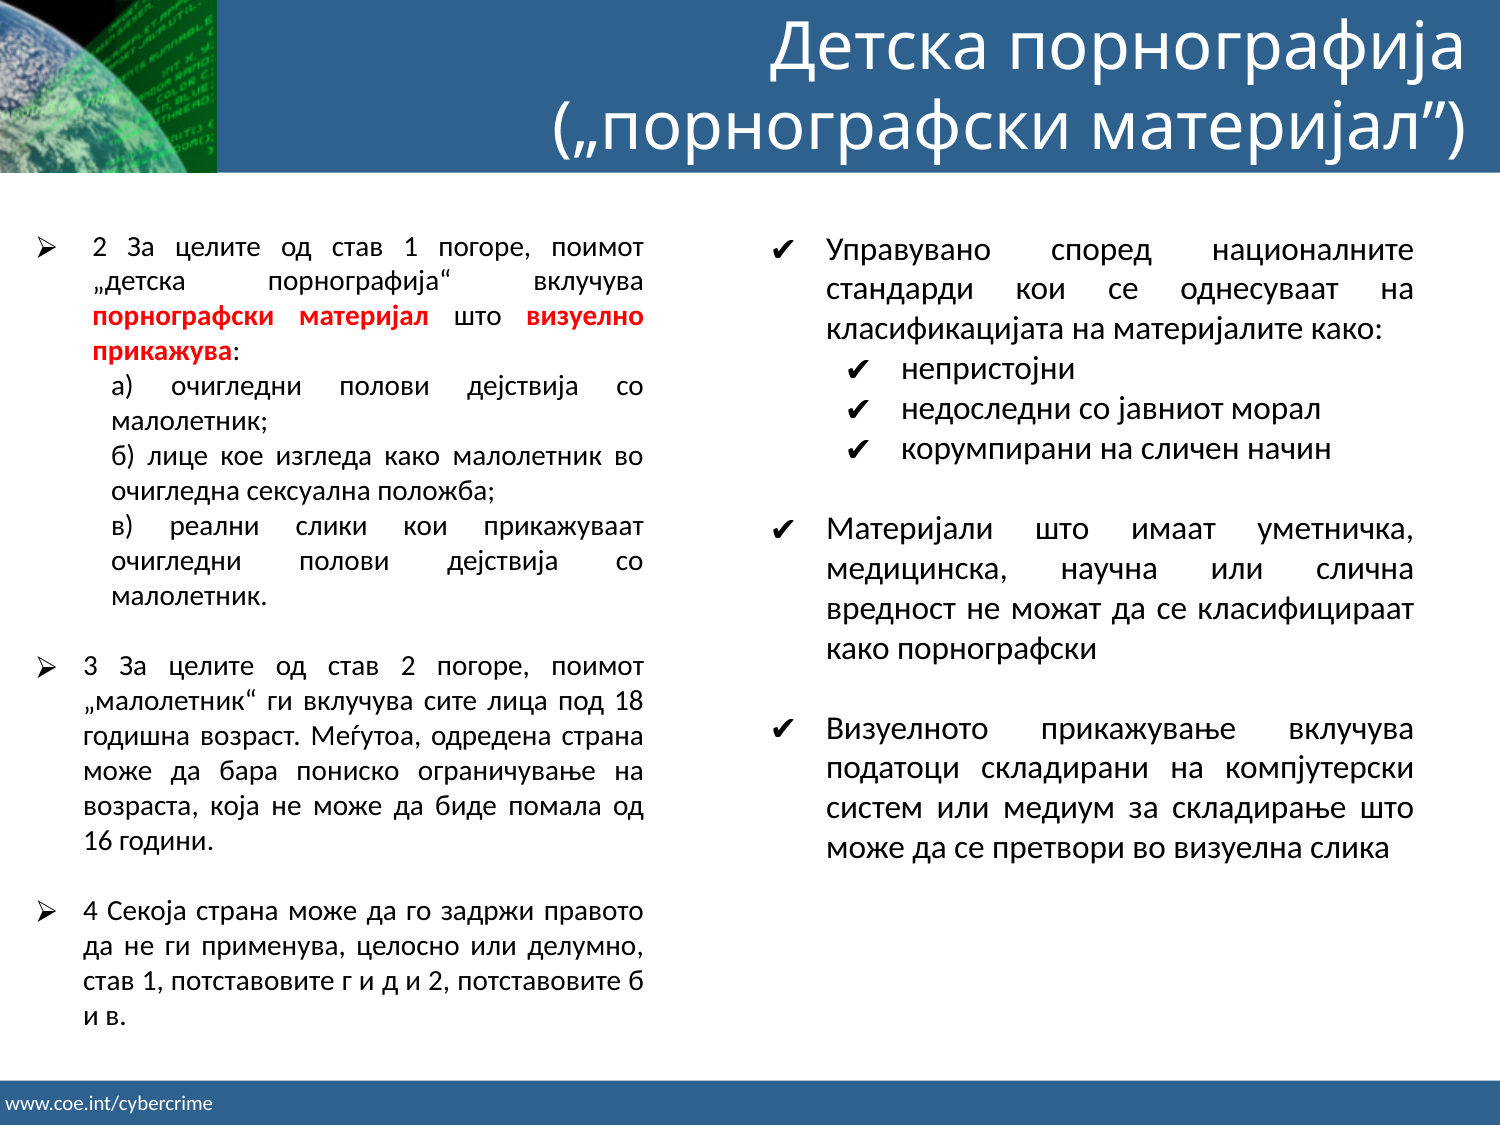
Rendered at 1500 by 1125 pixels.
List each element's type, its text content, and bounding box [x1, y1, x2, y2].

text_box Управувано според националните стандарди кои се однесуваат на класификацијата на материјалите како: непристојни недоследни со јавниот морал корумпирани на сличен начин Материјали што имаат уметничка, медицинска, научна или слична вредност не можат да се класифицираат како порнографски Визуелното прикажување вклучува податоци складирани на компјутерски систем или медиум за складирање што може да се претвори во визуелна слика [754, 219, 1430, 873]
picture [0, 0, 217, 173]
text_box Детска порнографија („порнографски материјал”) [230, 0, 1483, 171]
text_box 2 За целите од став 1 погоре, поимот „детска порнографија“ вклучува порнографски материјал што визуелно прикажува: а) очигледни полови дејствија со малолетник; б) лице кое изгледа како малолетник во очигледна сексуална положба; в) реални слики кои прикажуваат очигледни полови дејствија со малолетник. 3 За целите од став 2 погоре, поимот „малолетник“ ги вклучува сите лица под 18 годишна возраст. Меѓутоа, одредена страна може да бара пониско ограничување на возраста, која не може да биде помала од 16 години. 4 Секоја страна може да го задржи правото да не ги применува, целосно или делумно, став 1, потставовите г и д и 2, потставовите б и в. [21, 219, 660, 1039]
